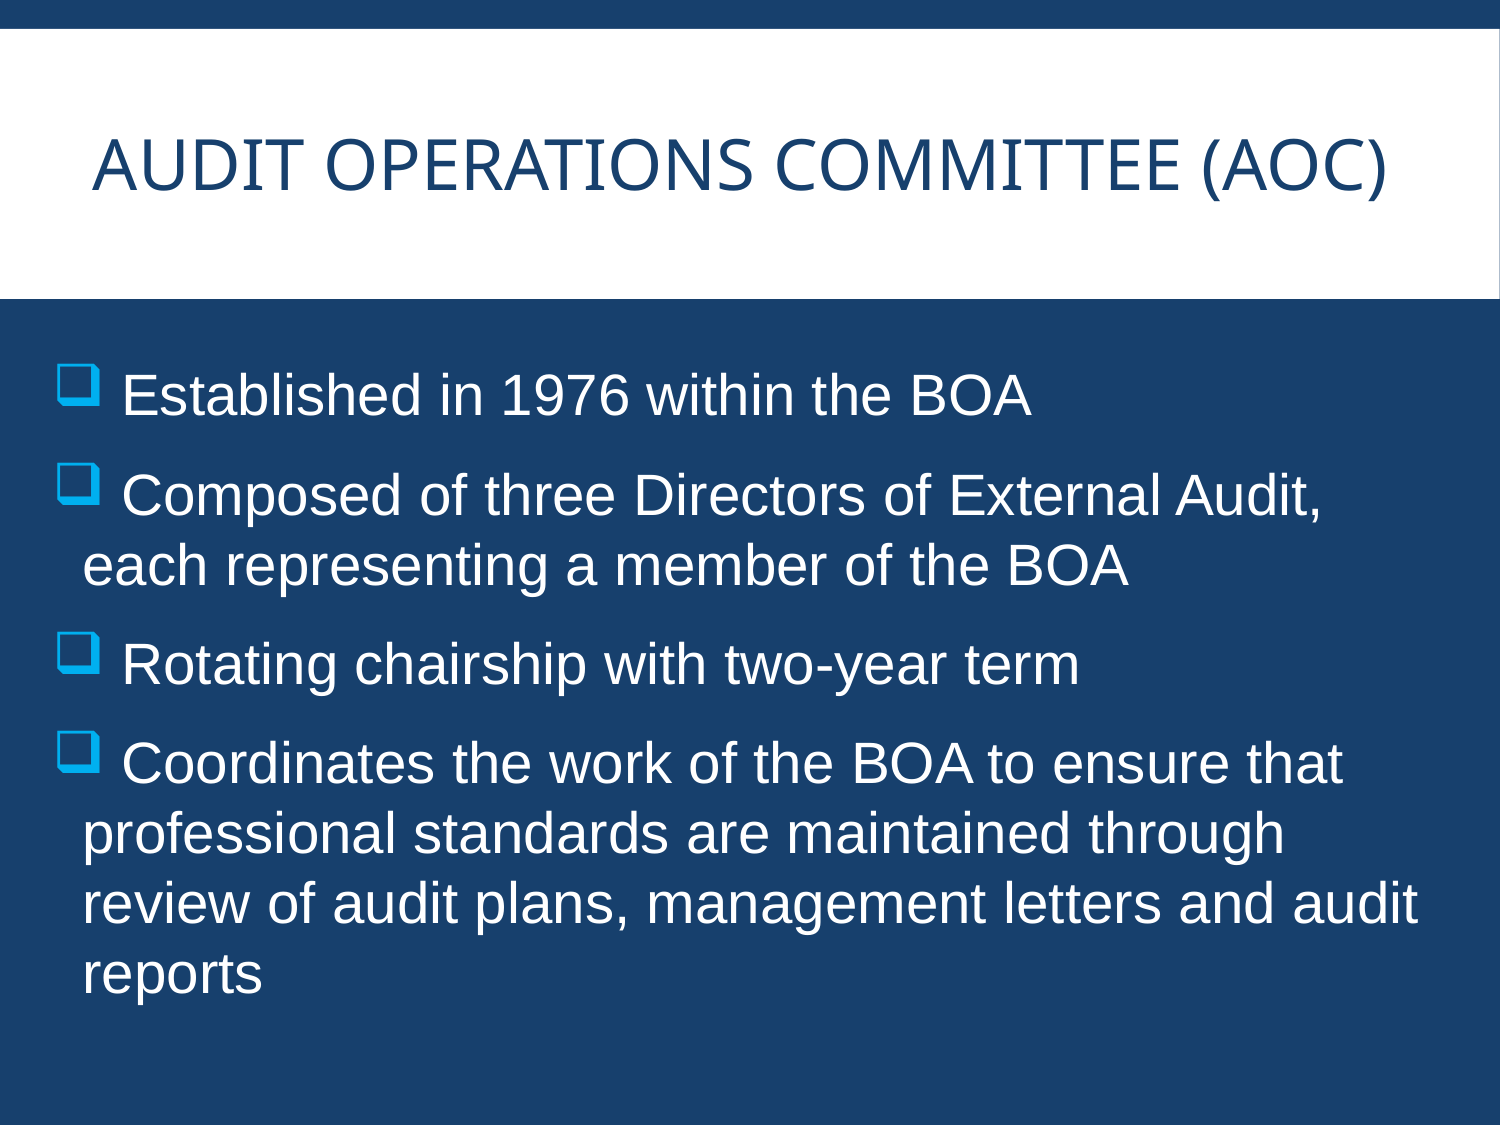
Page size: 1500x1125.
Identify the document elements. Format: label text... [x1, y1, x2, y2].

title Audit Operations Committee (AOC) [0, 75, 1500, 263]
list Established in 1976 within the BOA Composed of three Directors of External Audit, each representing a member of the BOA Rotating chairship with two-year term Coordinates the work of the BOA to ensure that professional standards are maintained through review of audit plans, management letters and audit reports [37, 350, 1450, 1088]
